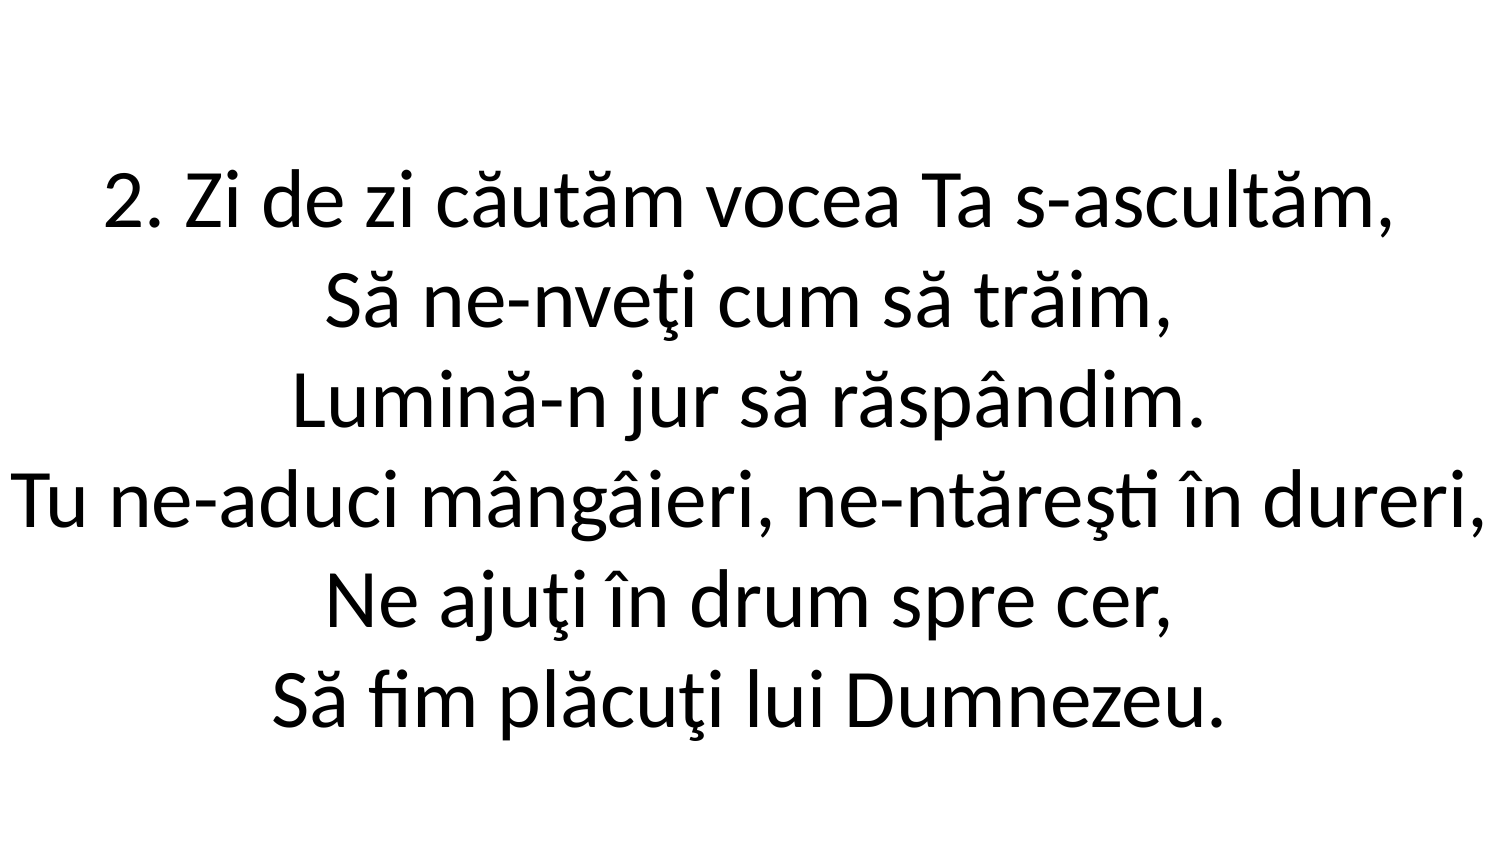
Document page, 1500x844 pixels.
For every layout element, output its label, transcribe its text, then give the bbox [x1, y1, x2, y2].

text_box 2. Zi de zi căutăm vocea Ta s-ascultăm, Să ne-nveţi cum să trăim, Lumină-n jur să răspândim. Tu ne-aduci mângâieri, ne-ntăreşti în dureri, Ne ajuţi în drum spre cer, Să fim plăcuţi lui Dumnezeu. [0, 92, 1500, 752]
